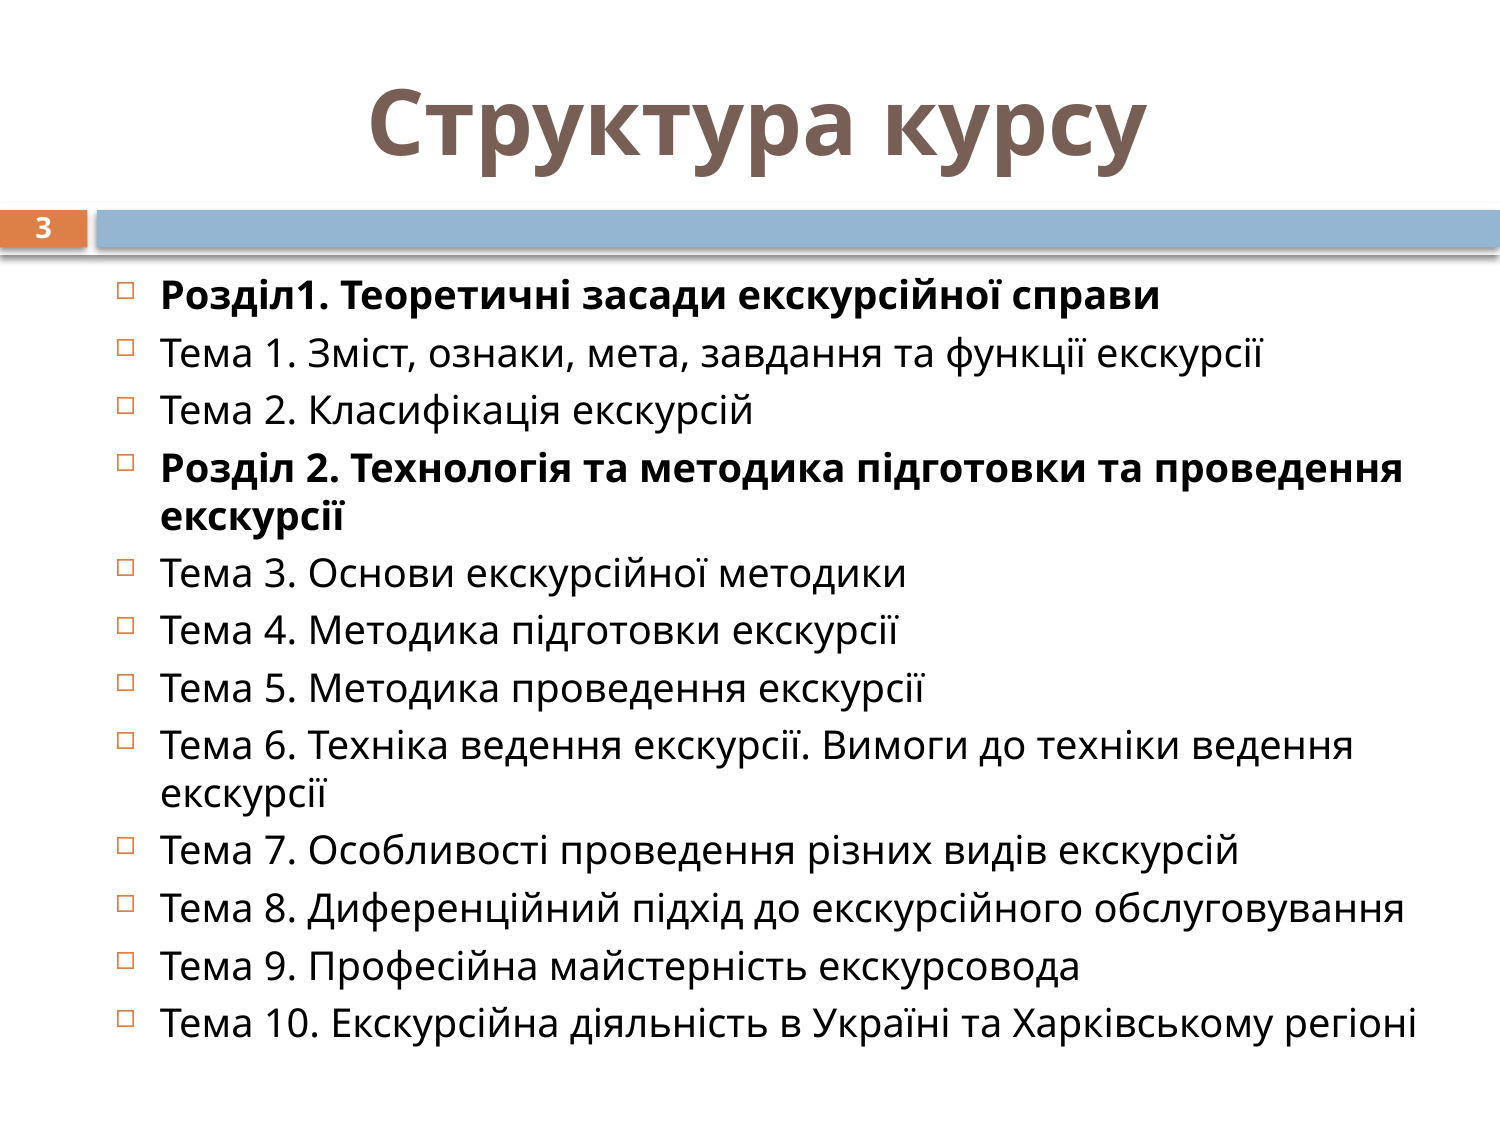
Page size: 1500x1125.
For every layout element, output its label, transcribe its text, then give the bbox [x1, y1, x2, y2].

list Розділ1. Теоретичні засади екскурсійної справи Тема 1. Зміст, ознаки, мета, завдання та функції екскурсії Тема 2. Класифікація екскурсій Розділ 2. Технологія та методика підготовки та проведення екскурсії Тема 3. Основи екскурсійної методики Тема 4. Методика підготовки екскурсії Тема 5. Методика проведення екскурсії Тема 6. Техніка ведення екскурсії. Вимоги до техніки ведення екскурсії Тема 7. Особливості проведення різних видів екскурсій Тема 8. Диференційний підхід до екскурсійного обслуговування Тема 9. Професійна майстерність екскурсовода Тема 10. Екскурсійна діяльність в Україні та Харківському регіоні [100, 262, 1459, 1071]
slide_number 3 [0, 208, 88, 249]
title Структура курсу [100, 37, 1438, 200]
